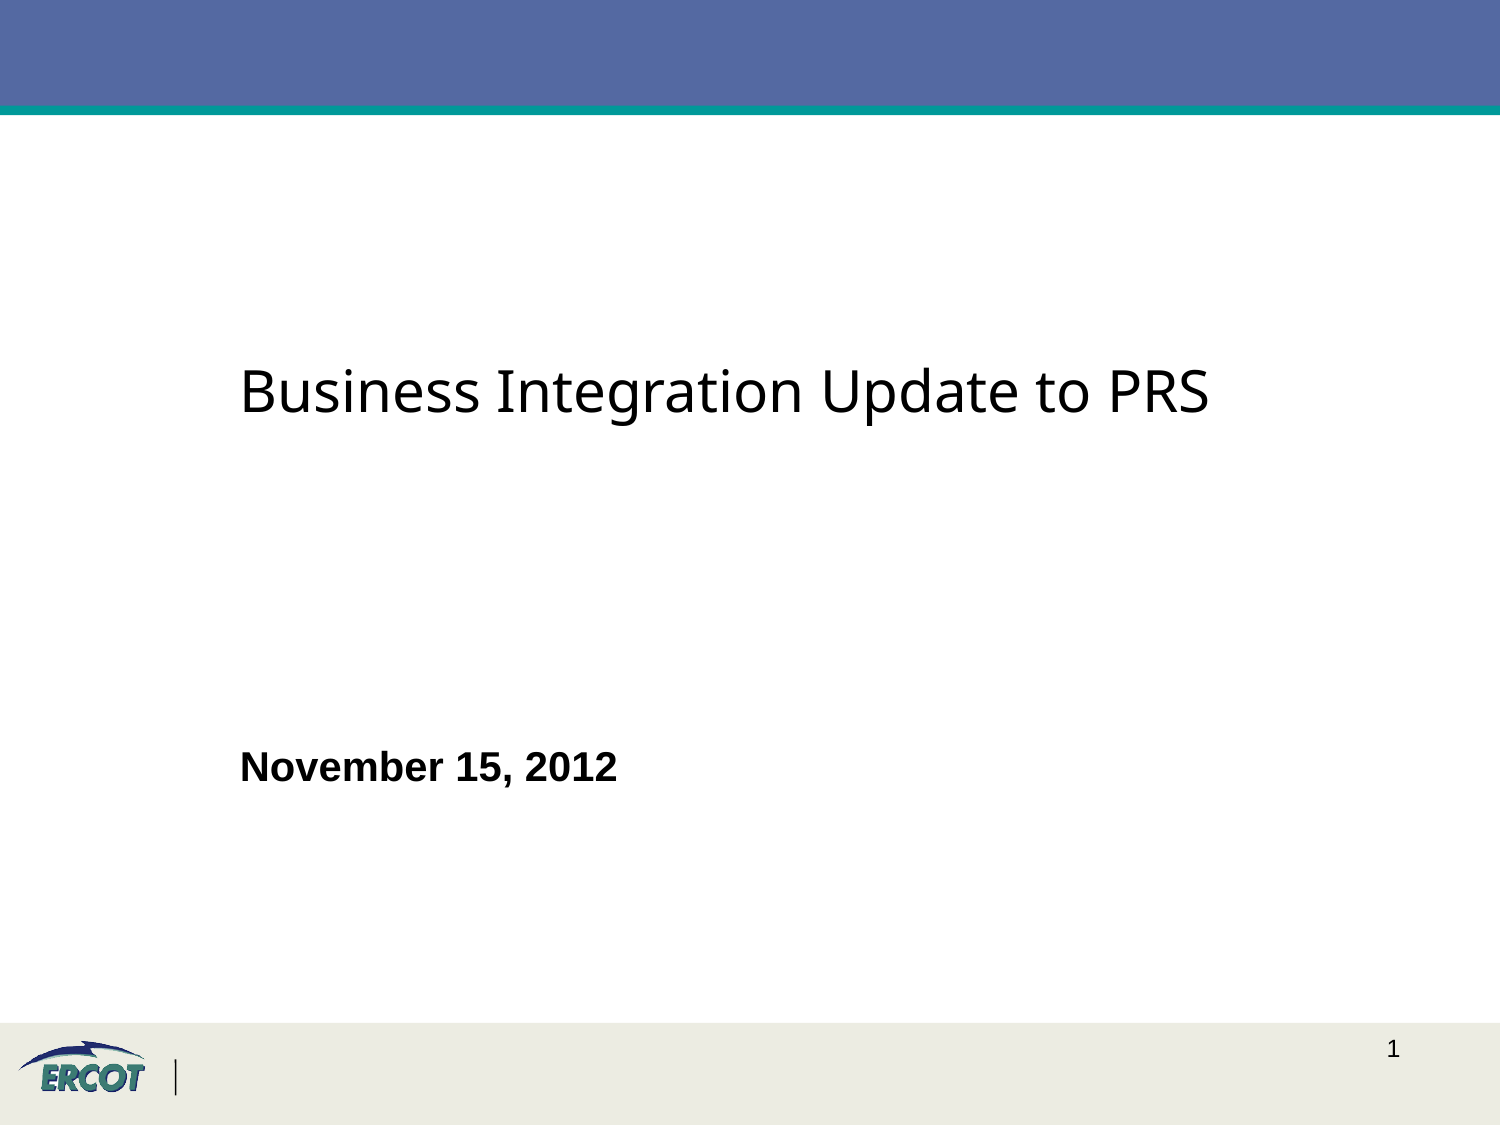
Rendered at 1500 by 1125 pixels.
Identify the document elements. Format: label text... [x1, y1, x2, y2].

text_box November 15, 2012 [225, 587, 650, 900]
text_box Business Integration Update to PRS [224, 287, 1413, 491]
picture [10, 1031, 151, 1111]
